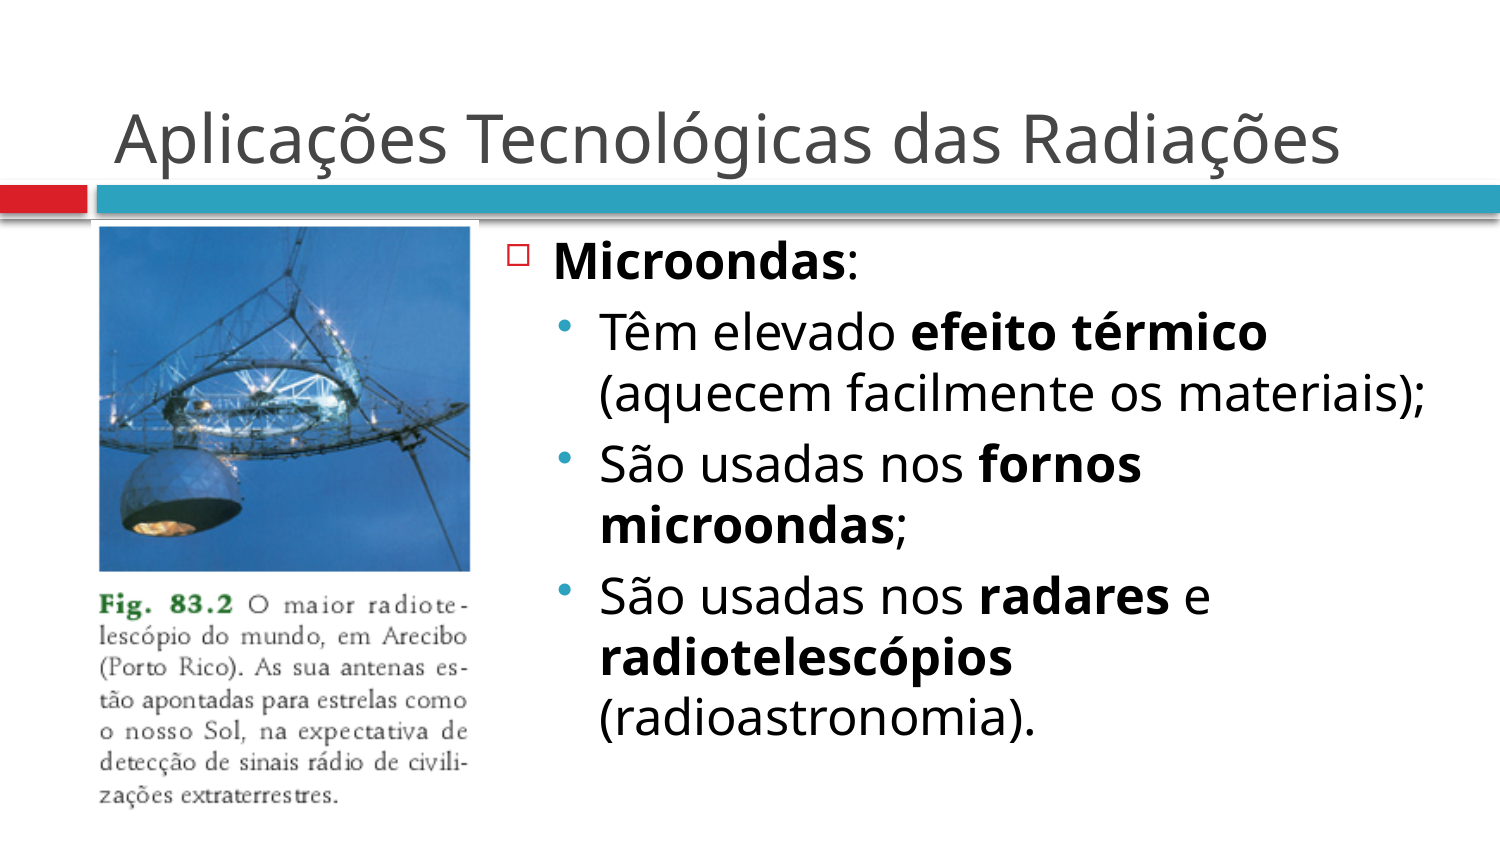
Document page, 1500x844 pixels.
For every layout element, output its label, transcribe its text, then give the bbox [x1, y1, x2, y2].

list Microondas: Têm elevado efeito térmico (aquecem facilmente os materiais); São usadas nos fornos microondas; São usadas nos radares e radiotelescópios (radioastronomia). [490, 221, 1471, 759]
title Aplicações Tecnológicas das Radiações [99, 19, 1438, 185]
picture [90, 220, 479, 817]
